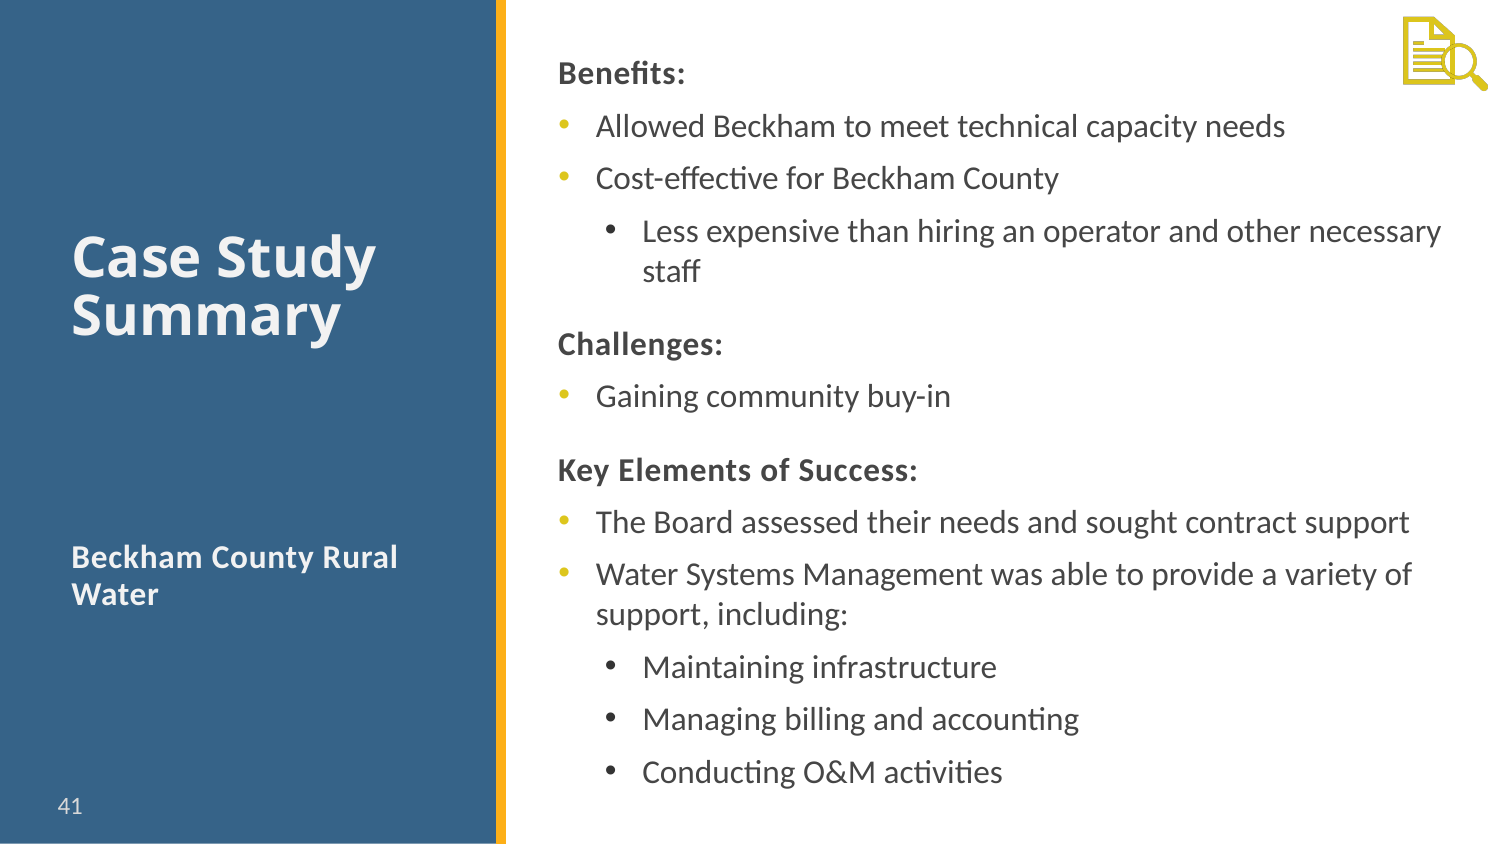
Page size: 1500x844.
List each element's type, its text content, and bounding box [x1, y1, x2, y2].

picture [1389, 10, 1493, 96]
list Benefits: Allowed Beckham to meet technical capacity needs Cost-effective for Beckham County Less expensive than hiring an operator and other necessary staff Challenges: Gaining community buy-in Key Elements of Success: The Board assessed their needs and sought contract support Water Systems Management was able to provide a variety of support, including: Maintaining infrastructure Managing billing and accounting Conducting O&M activities [543, 43, 1477, 828]
title Case Study Summary [56, 73, 451, 355]
slide_number 41 [16, 782, 124, 828]
list Beckham County Rural Water [56, 532, 451, 780]
